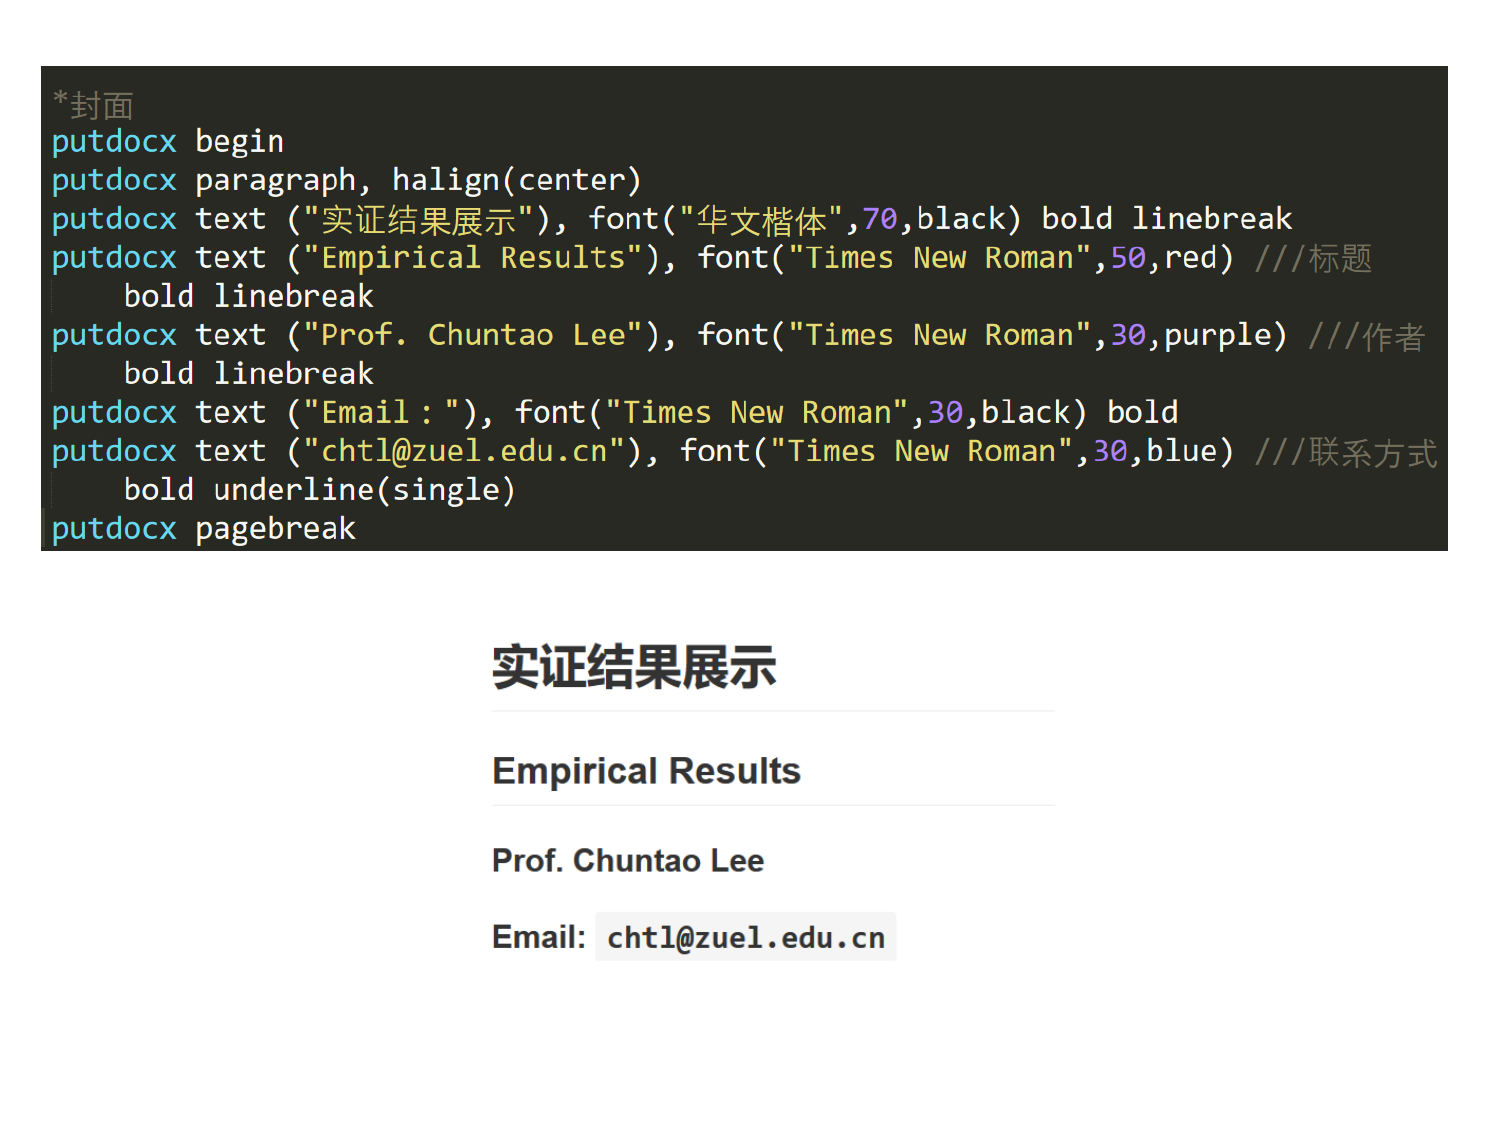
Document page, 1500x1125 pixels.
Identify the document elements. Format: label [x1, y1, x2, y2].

picture [418, 597, 1056, 984]
picture [41, 66, 1449, 551]
